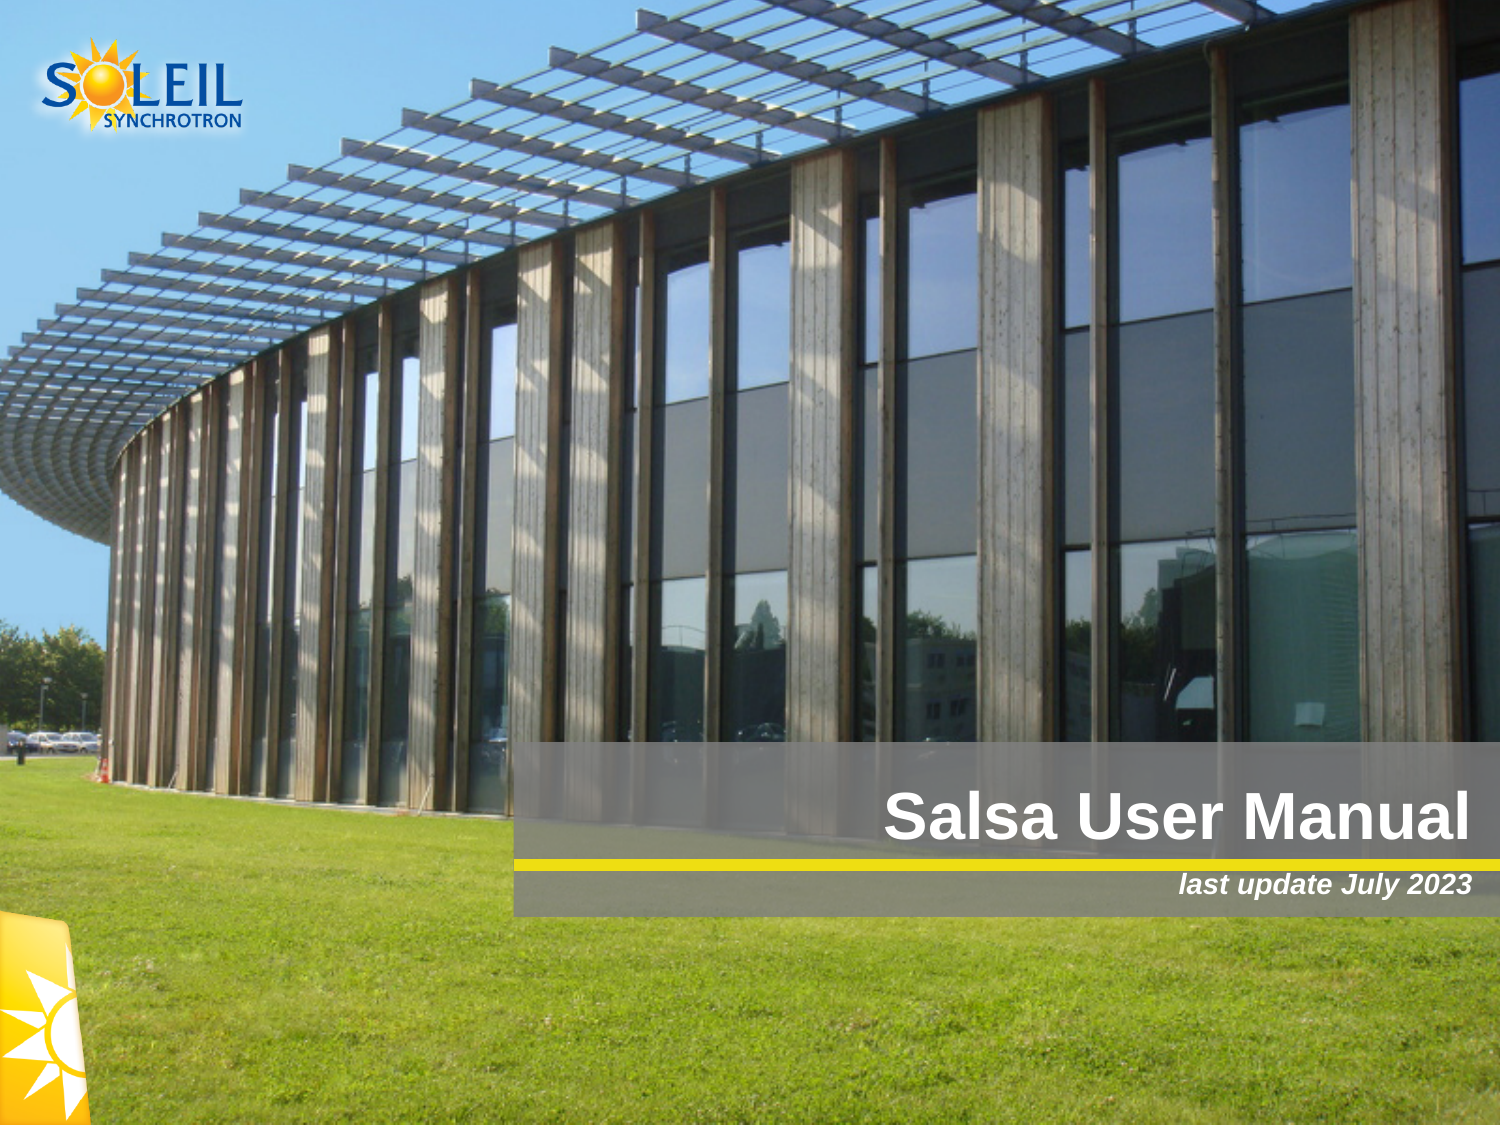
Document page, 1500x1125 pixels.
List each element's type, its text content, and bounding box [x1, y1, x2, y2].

title Salsa User Manual last update July 2023 [513, 771, 1488, 960]
picture [0, 0, 1500, 1125]
picture [5, 22, 281, 147]
